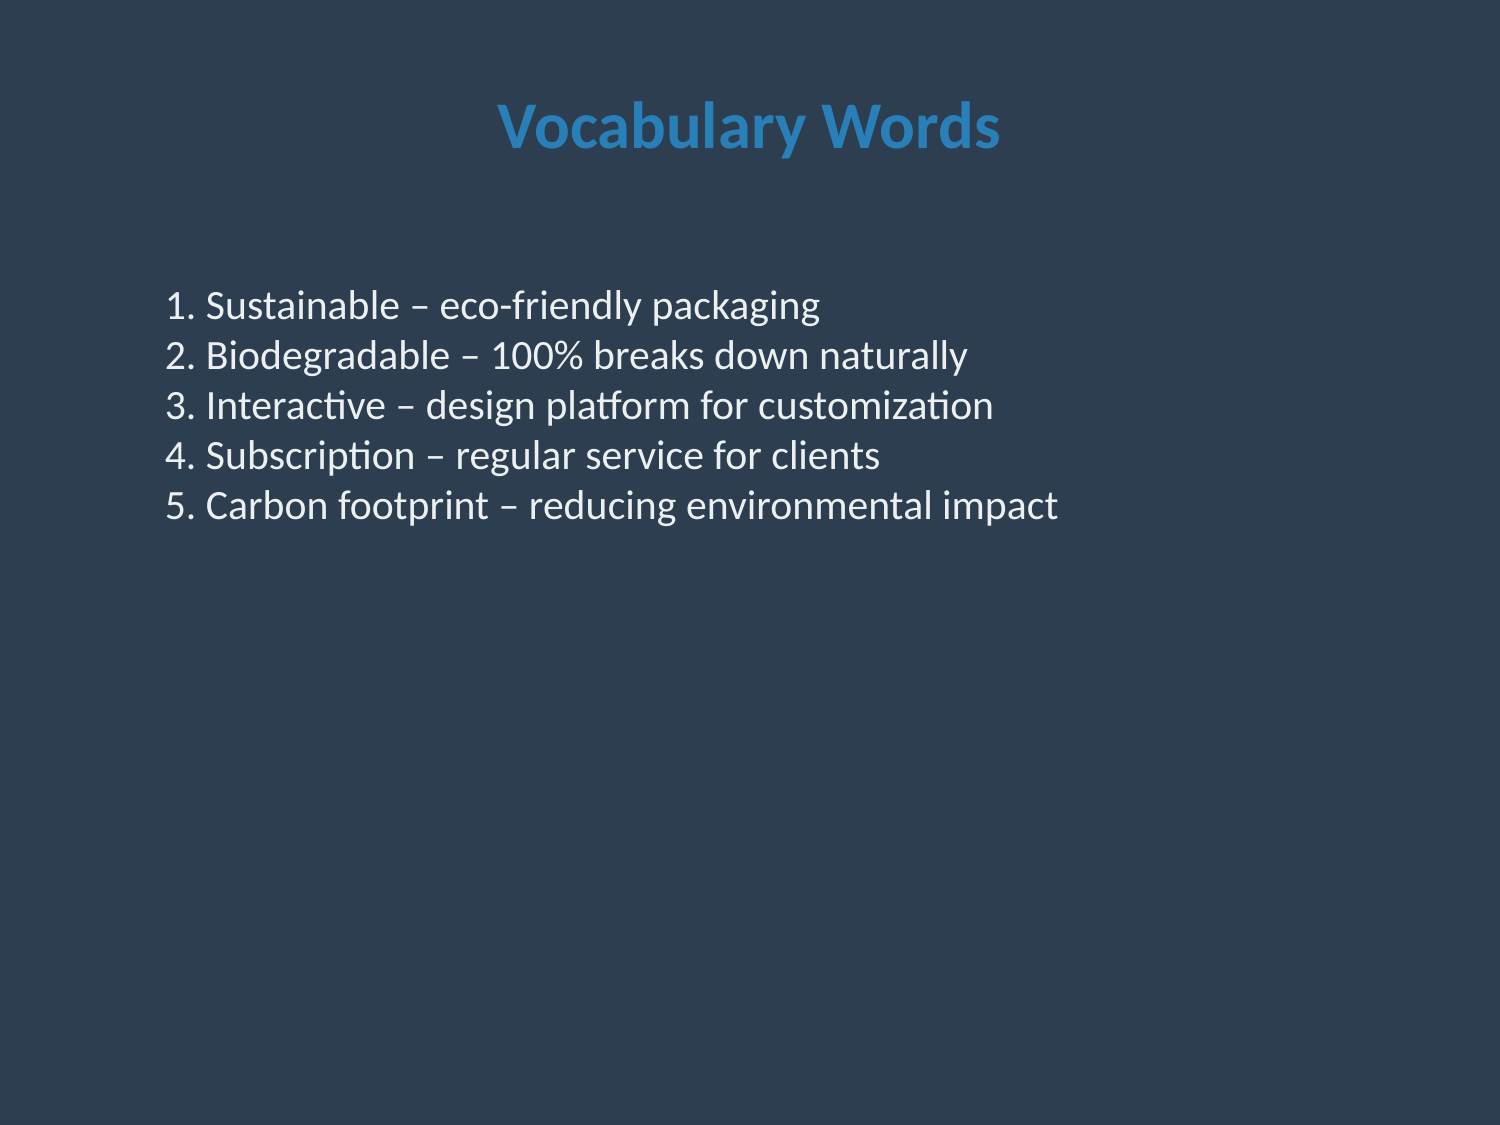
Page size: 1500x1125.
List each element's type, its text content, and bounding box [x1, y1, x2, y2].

text_box 1. Sustainable – eco-friendly packaging 2. Biodegradable – 100% breaks down naturally 3. Interactive – design platform for customization 4. Subscription – regular service for clients 5. Carbon footprint – reducing environmental impact [149, 224, 1350, 535]
text_box Vocabulary Words [483, 74, 1017, 170]
